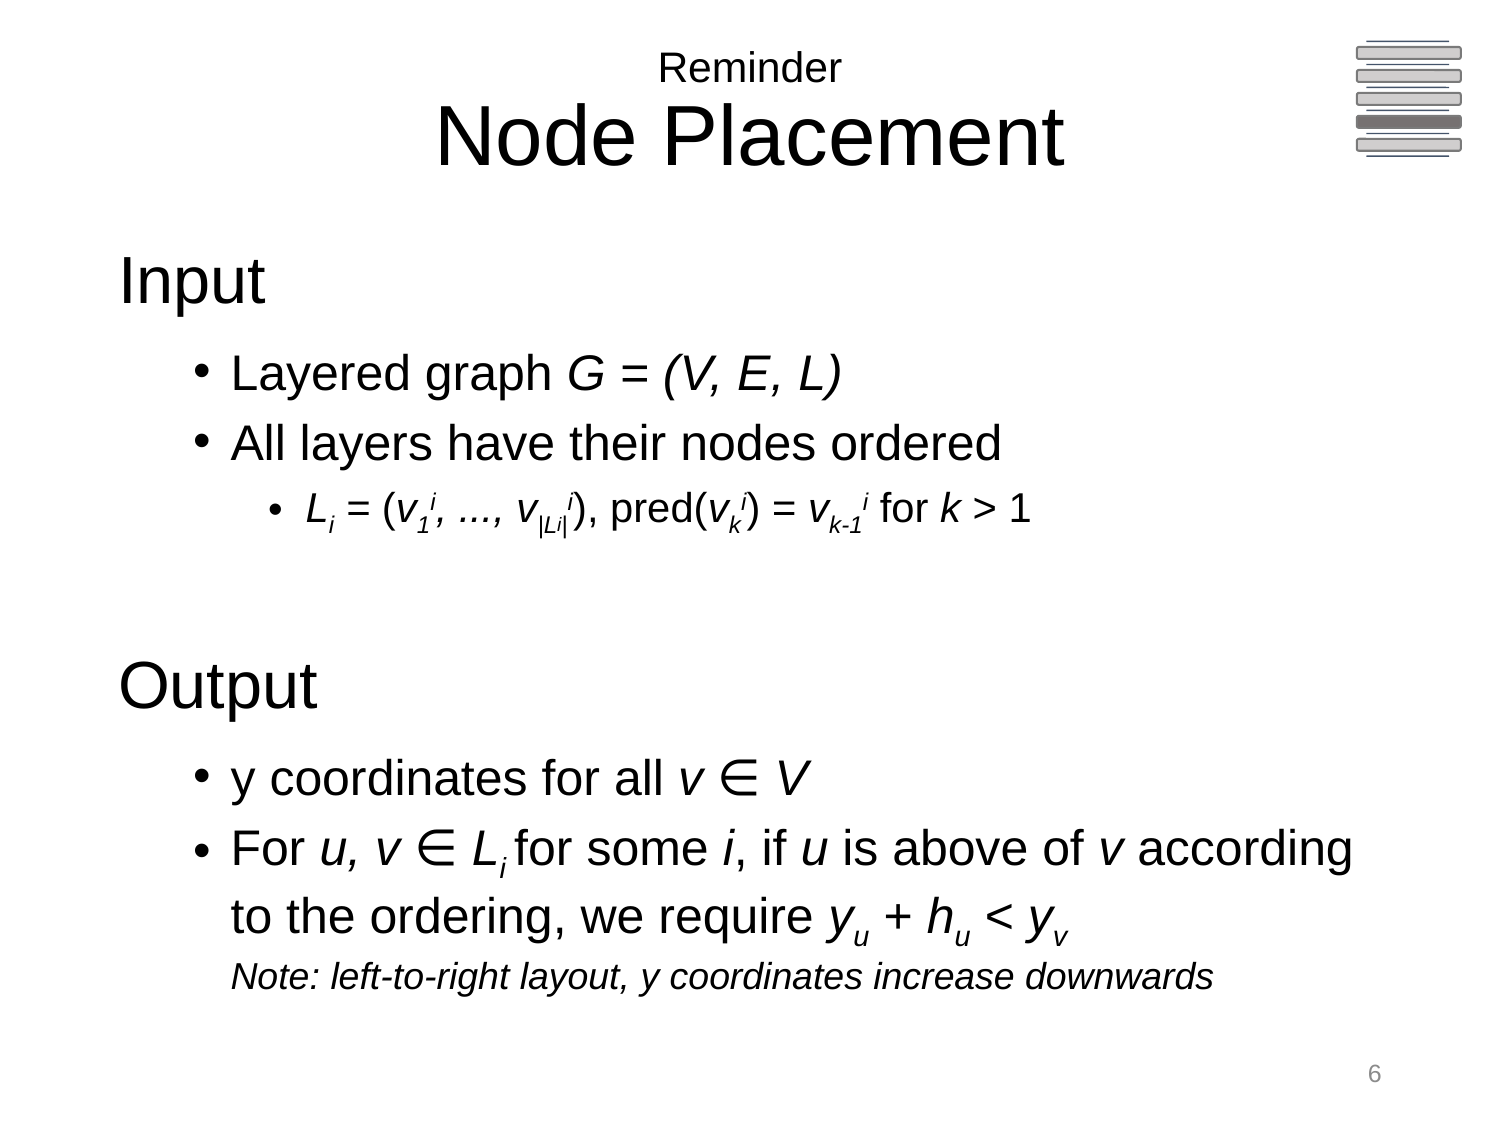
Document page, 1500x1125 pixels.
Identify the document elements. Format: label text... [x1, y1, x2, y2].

slide_number 5 [1059, 1042, 1397, 1103]
list Input Layered graph G = (V, E, L) All layers have their nodes ordered Li = (v1i, ..., v|Li|i), pred(vki) = vk-1i for k > 1 Output y coordinates for all v ∈ V For u, v ∈ Li for some i, if u is above of v according to the ordering, we require yu + hu < yv Note: left-to-right layout, y coordinates increase downwards [103, 229, 1397, 1014]
title Reminder Node Placement [103, 37, 1397, 193]
